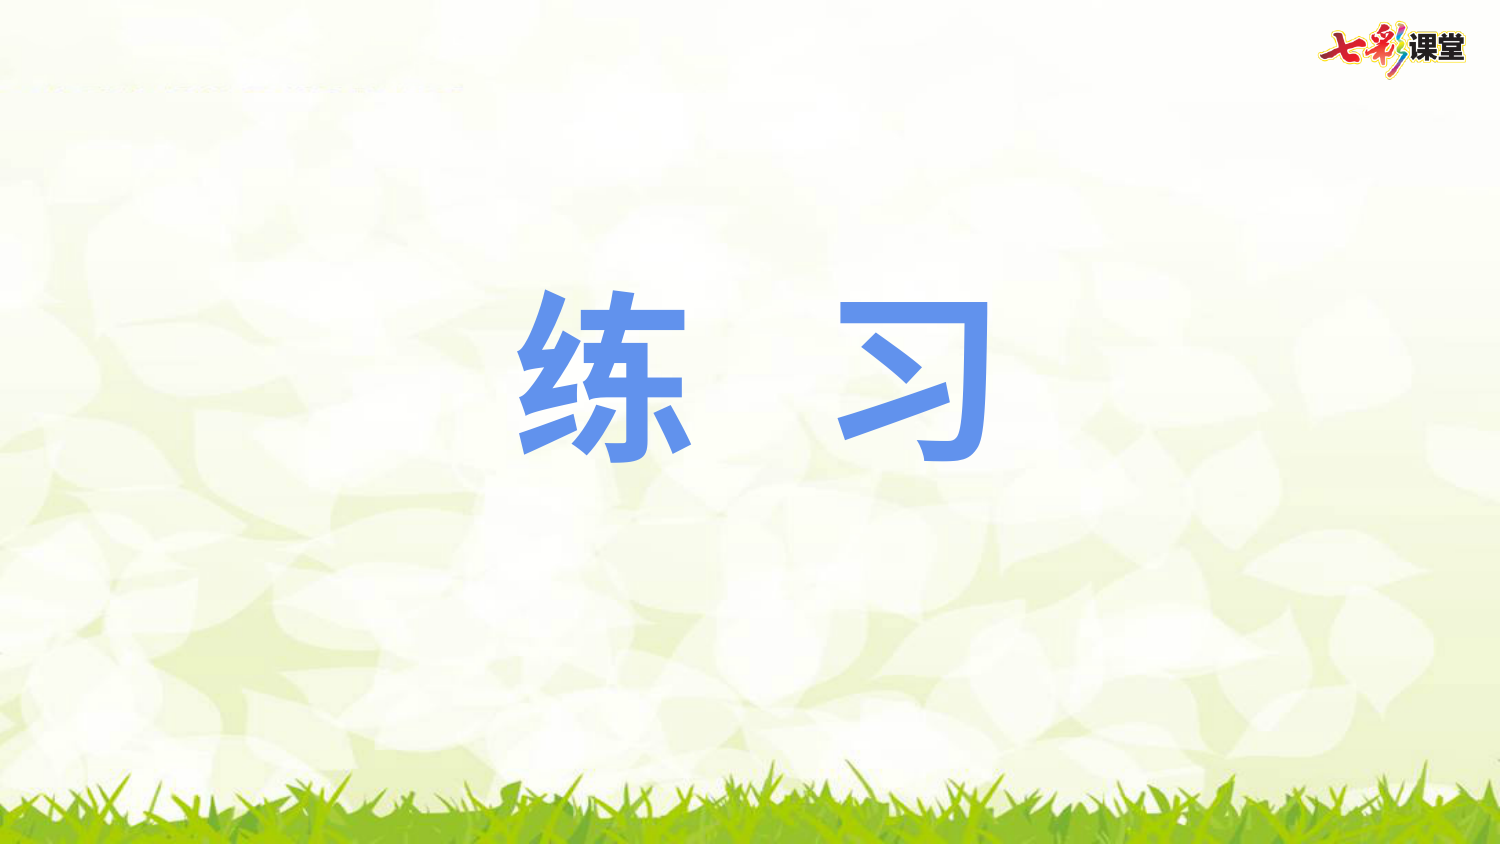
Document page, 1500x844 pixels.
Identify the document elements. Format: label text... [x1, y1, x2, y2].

text_box 练 习 [498, 256, 1020, 492]
picture [0, 0, 1500, 844]
